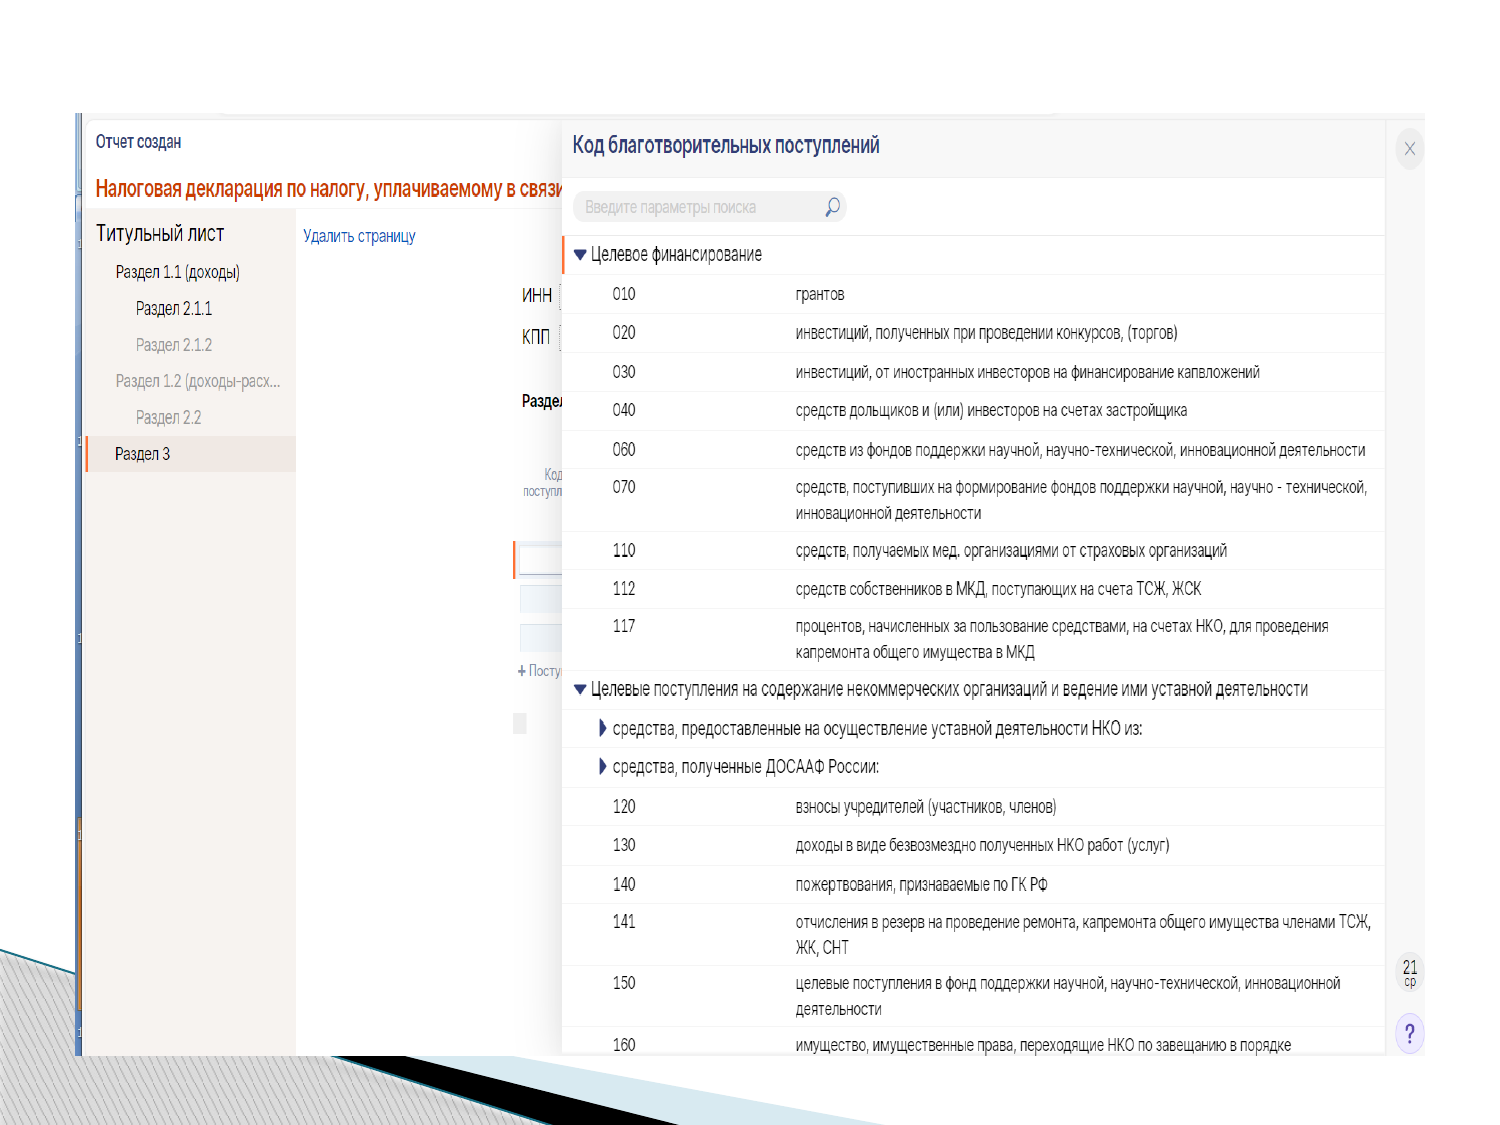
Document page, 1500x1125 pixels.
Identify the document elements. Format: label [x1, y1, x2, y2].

list [74, 113, 1426, 1057]
